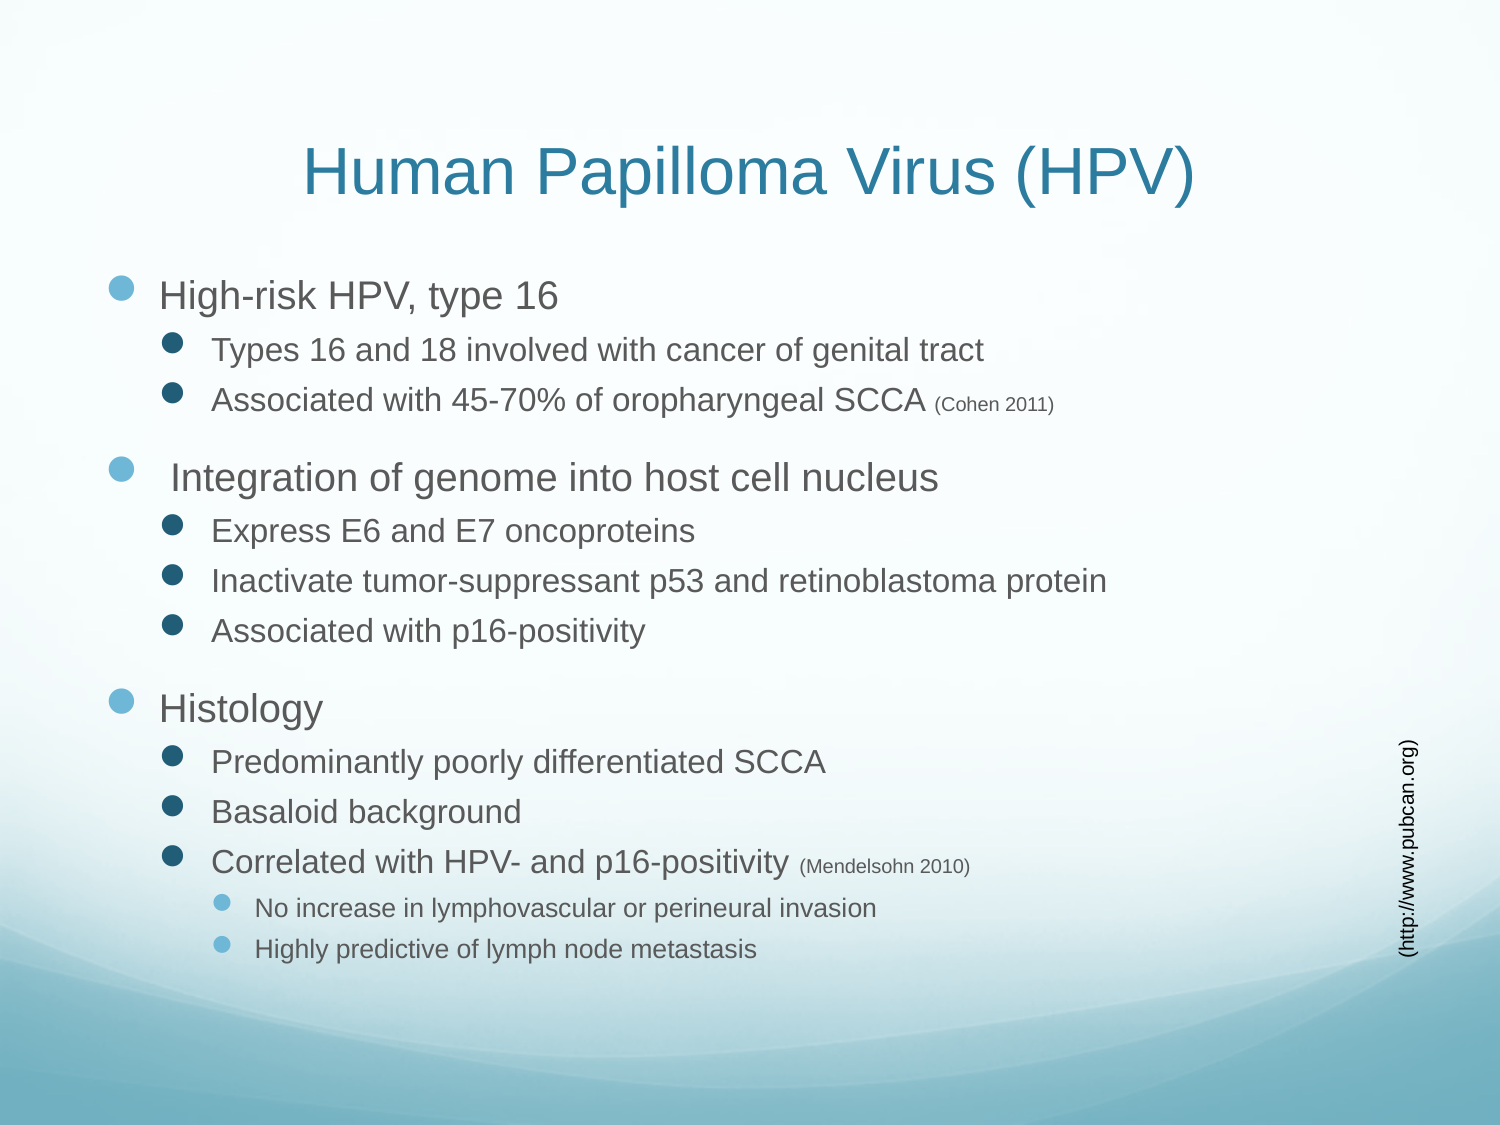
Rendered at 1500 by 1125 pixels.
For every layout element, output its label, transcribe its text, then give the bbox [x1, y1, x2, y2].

text_box (http://www.pubcan.org) [1385, 714, 1426, 974]
title Human Papilloma Virus (HPV) [90, 45, 1410, 216]
list High-risk HPV, type 16 Types 16 and 18 involved with cancer of genital tract Associated with 45-70% of oropharyngeal SCCA (Cohen 2011) Integration of genome into host cell nucleus Express E6 and E7 oncoproteins Inactivate tumor-suppressant p53 and retinoblastoma protein Associated with p16-positivity Histology Predominantly poorly differentiated SCCA Basaloid background Correlated with HPV- and p16-positivity (Mendelsohn 2010) No increase in lymphovascular or perineural invasion Highly predictive of lymph node metastasis [90, 262, 1410, 975]
